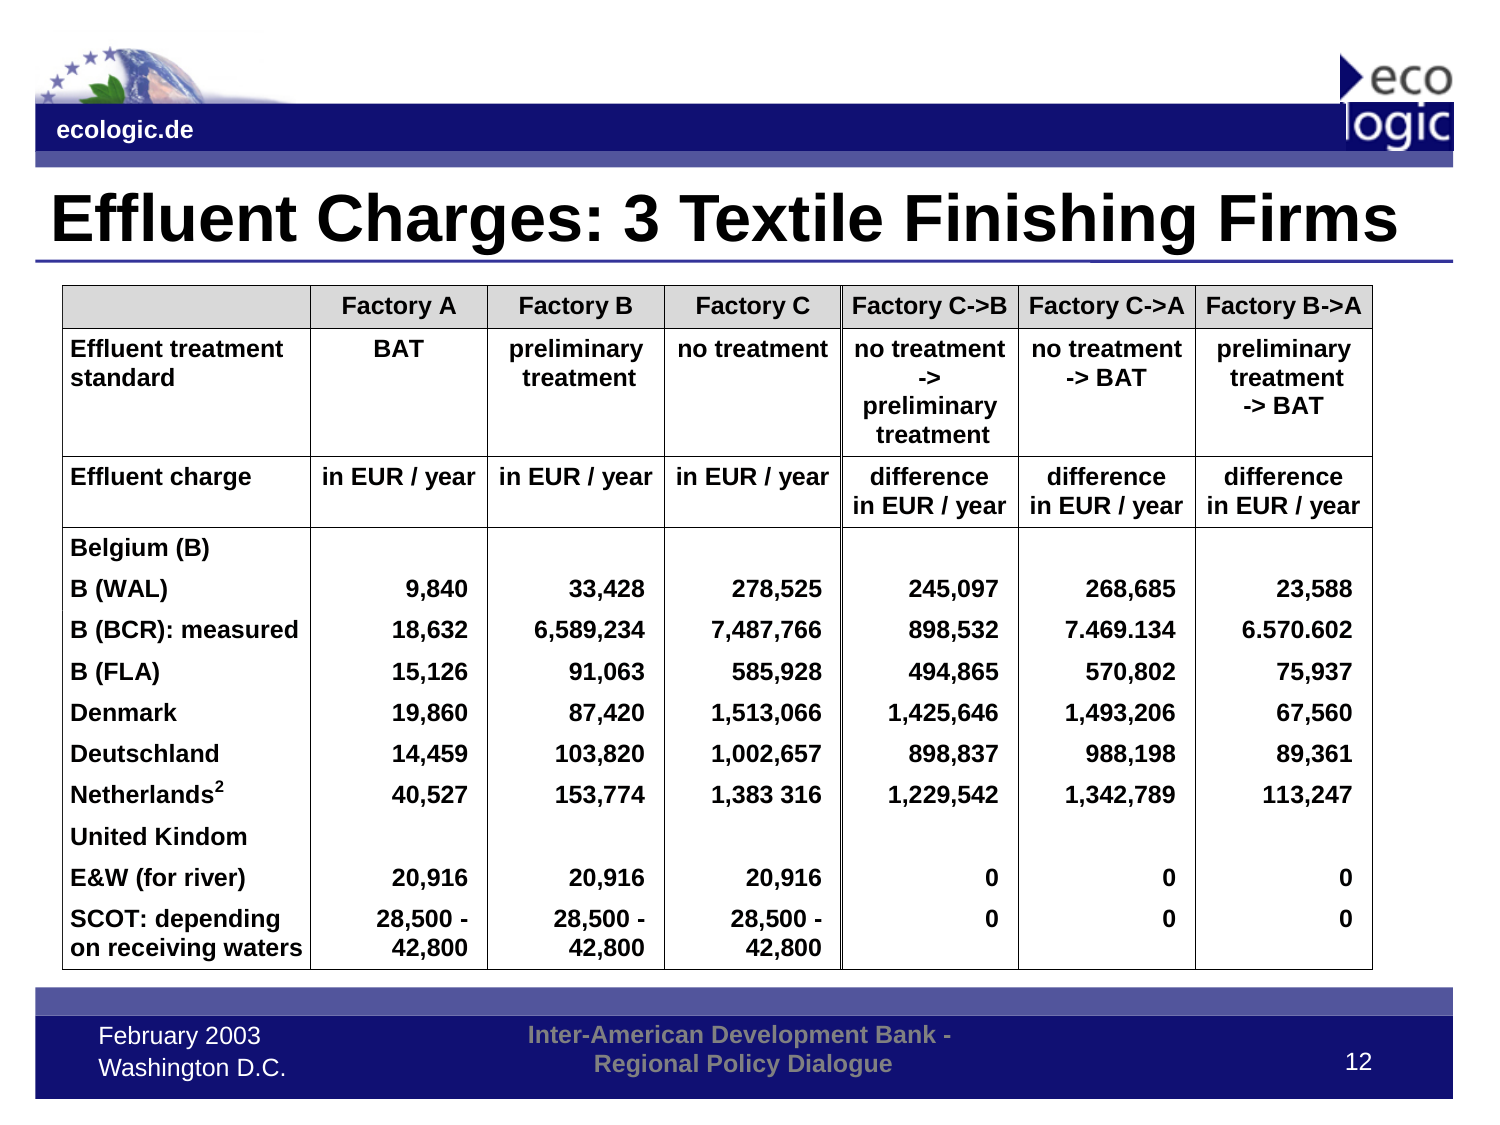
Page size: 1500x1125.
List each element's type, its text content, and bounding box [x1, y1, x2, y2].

title Effluent Charges: 3 Textile Finishing Firms [34, 173, 1500, 256]
picture [35, 30, 296, 103]
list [62, 285, 1374, 994]
slide_number 12 [1208, 1037, 1388, 1087]
picture [1340, 52, 1454, 151]
